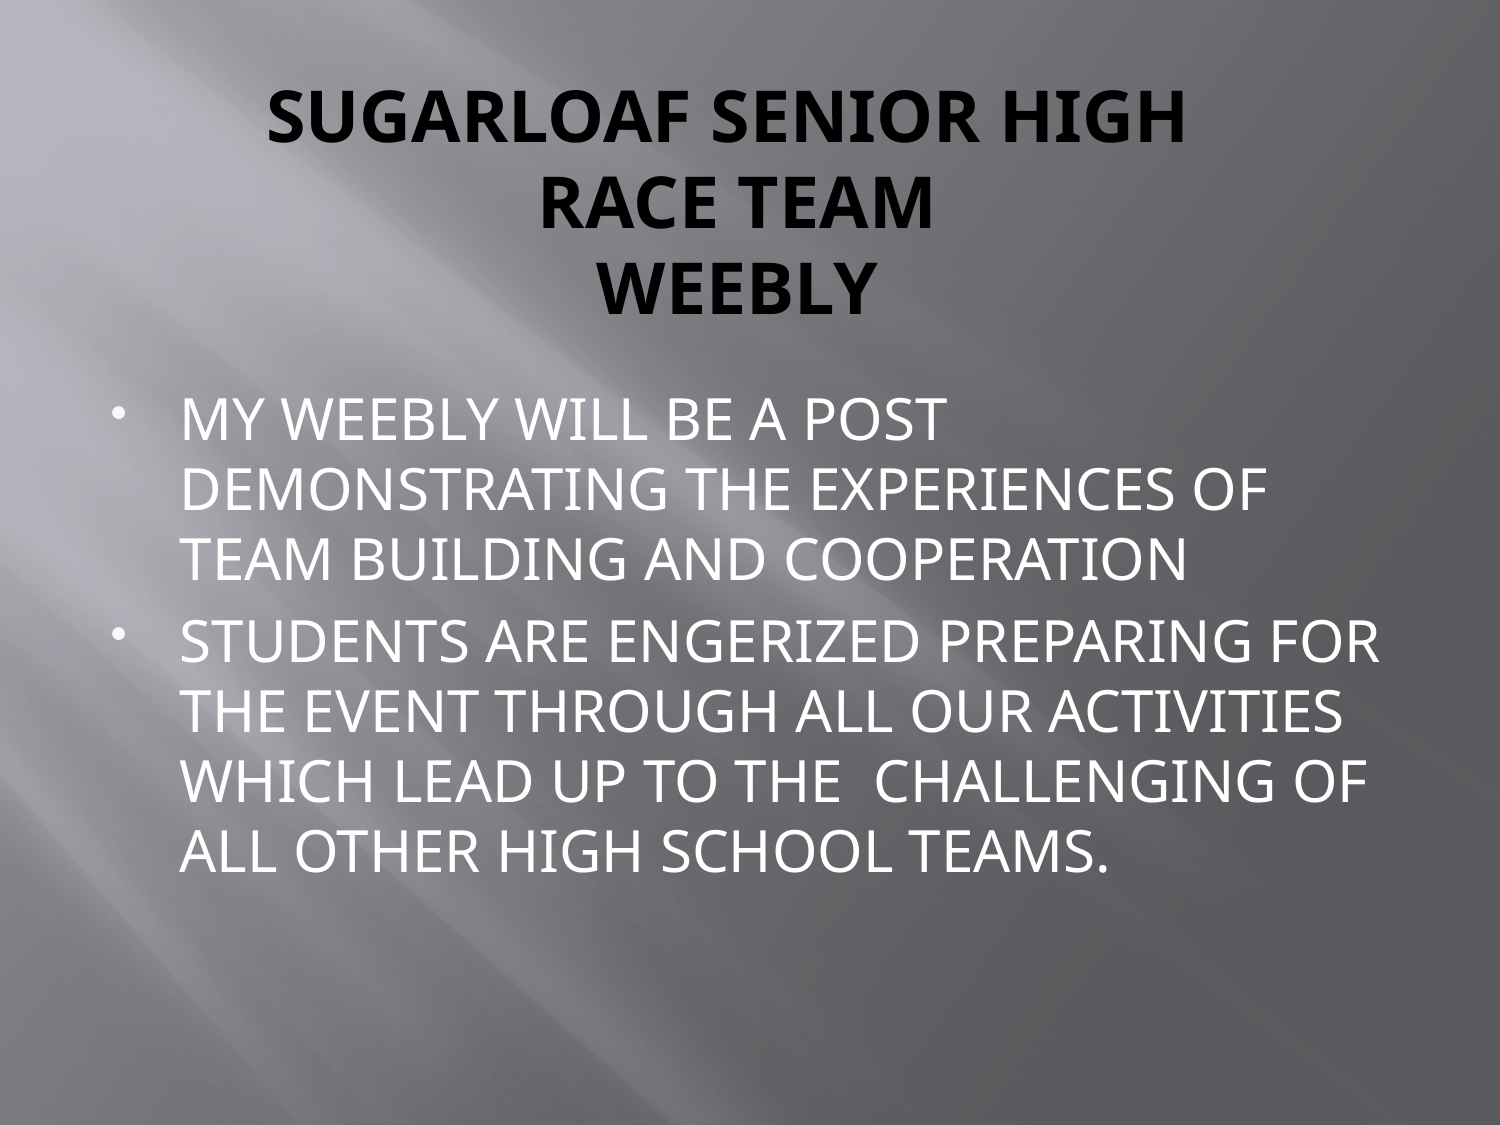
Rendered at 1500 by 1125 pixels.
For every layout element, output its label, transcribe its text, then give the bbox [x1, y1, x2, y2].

title SUGARLOAF SENIOR HIGH RACE TEAM WEEBLY [62, 62, 1413, 338]
list MY WEEBLY WILL BE A POST DEMONSTRATING THE EXPERIENCES OF TEAM BUILDING AND COOPERATION STUDENTS ARE ENGERIZED PREPARING FOR THE EVENT THROUGH ALL OUR ACTIVITIES WHICH LEAD UP TO THE CHALLENGING OF ALL OTHER HIGH SCHOOL TEAMS. [75, 375, 1425, 1035]
